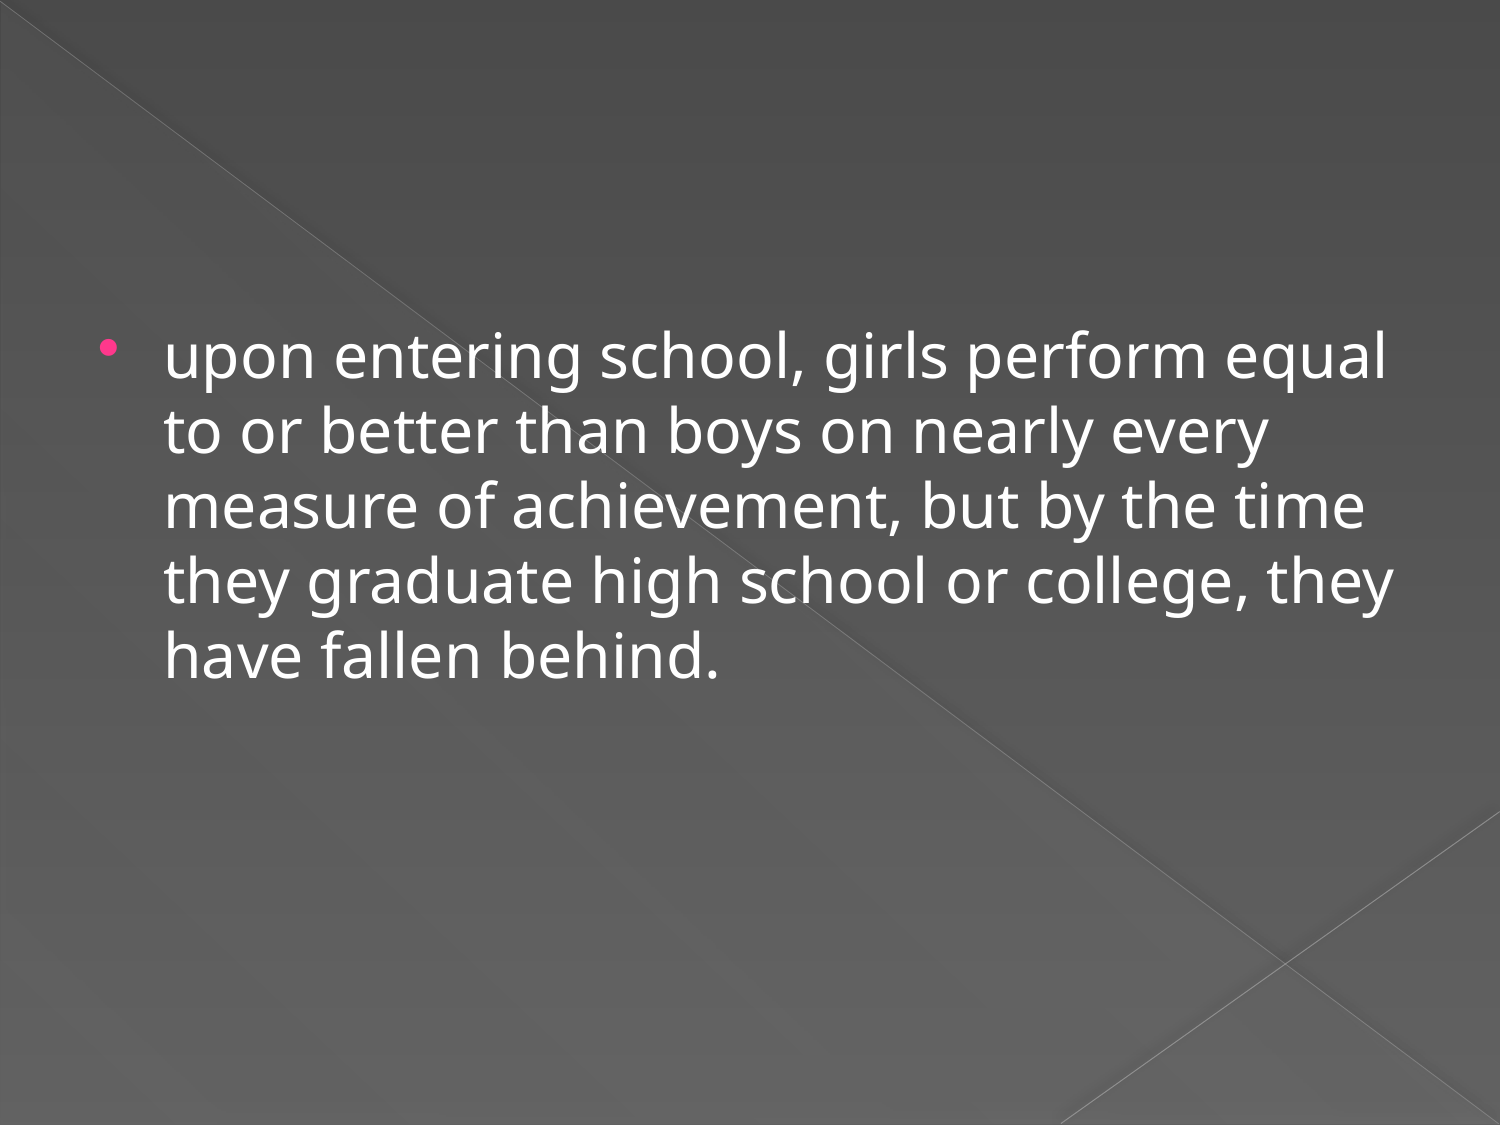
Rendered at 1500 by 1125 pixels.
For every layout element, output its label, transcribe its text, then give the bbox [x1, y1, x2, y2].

list upon entering school, girls perform equal to or better than boys on nearly every measure of achievement, but by the time they graduate high school or college, they have fallen behind. [75, 308, 1425, 1059]
